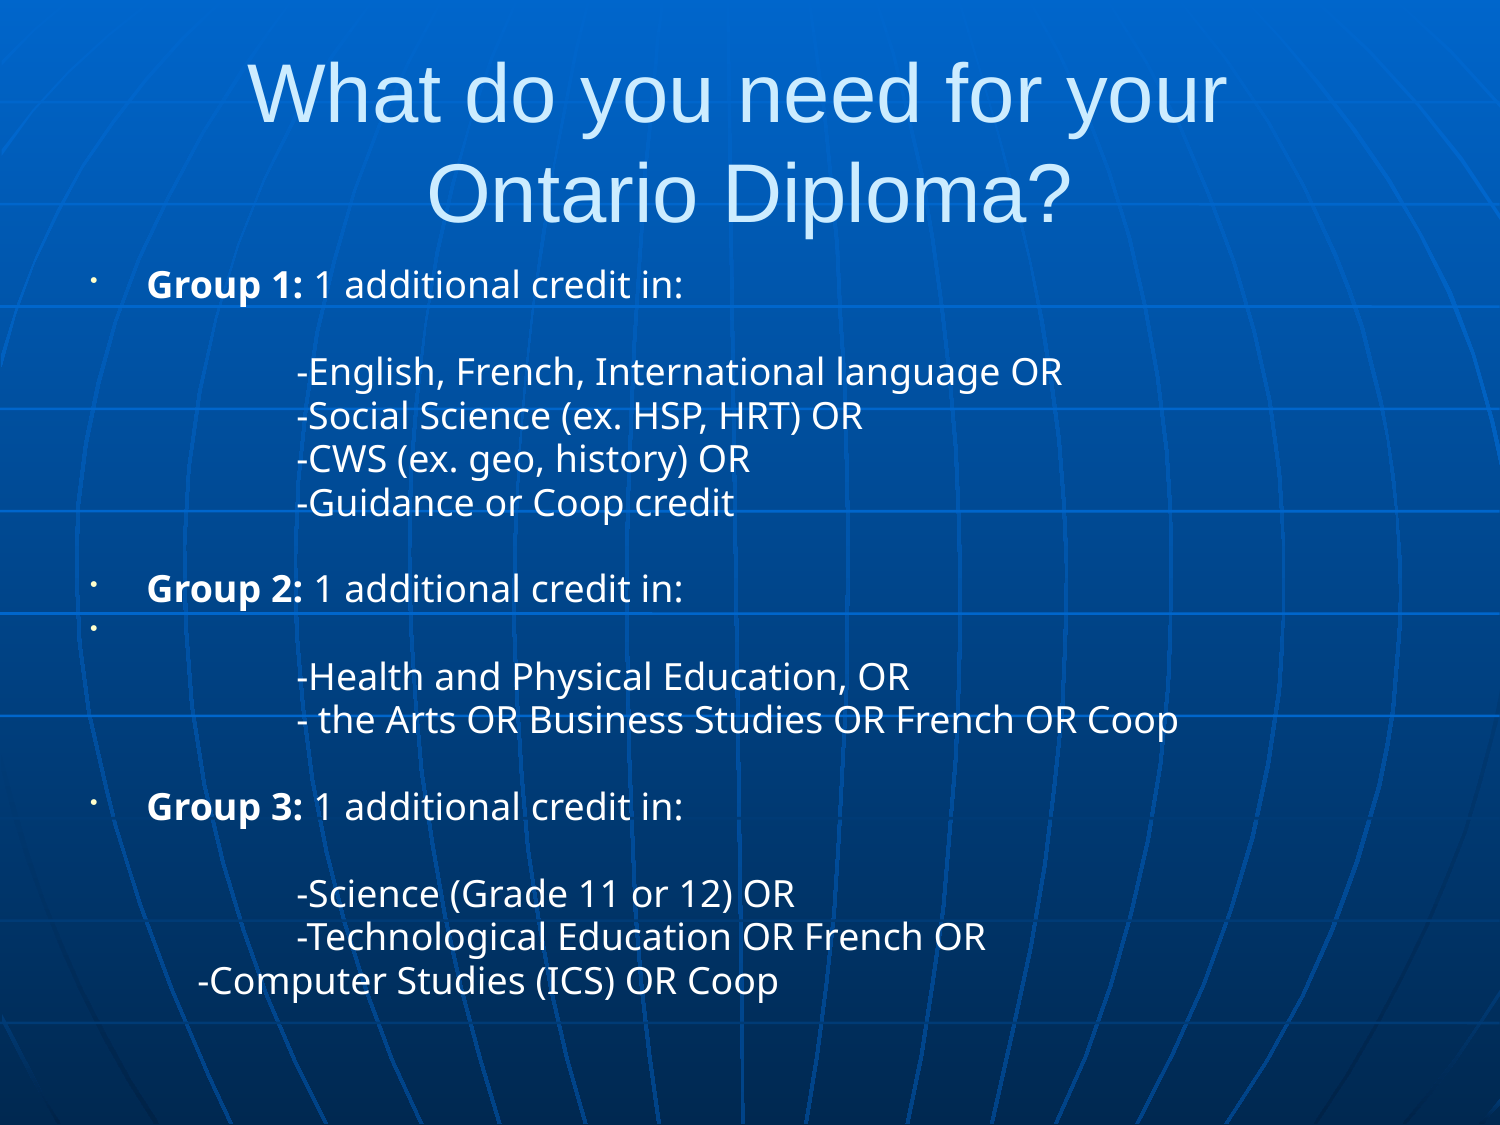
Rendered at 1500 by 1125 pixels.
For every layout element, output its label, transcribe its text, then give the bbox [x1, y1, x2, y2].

list Group 1: 1 additional credit in: -English, French, International language OR -Social Science (ex. HSP, HRT) OR -CWS (ex. geo, history) OR -Guidance or Coop credit Group 2: 1 additional credit in: -Health and Physical Education, OR - the Arts OR Business Studies OR French OR Coop Group 3: 1 additional credit in: -Science (Grade 11 or 12) OR -Technological Education OR French OR -Computer Studies (ICS) OR Coop [74, 262, 1476, 1101]
title What do you need for your Ontario Diploma? [74, 45, 1426, 233]
